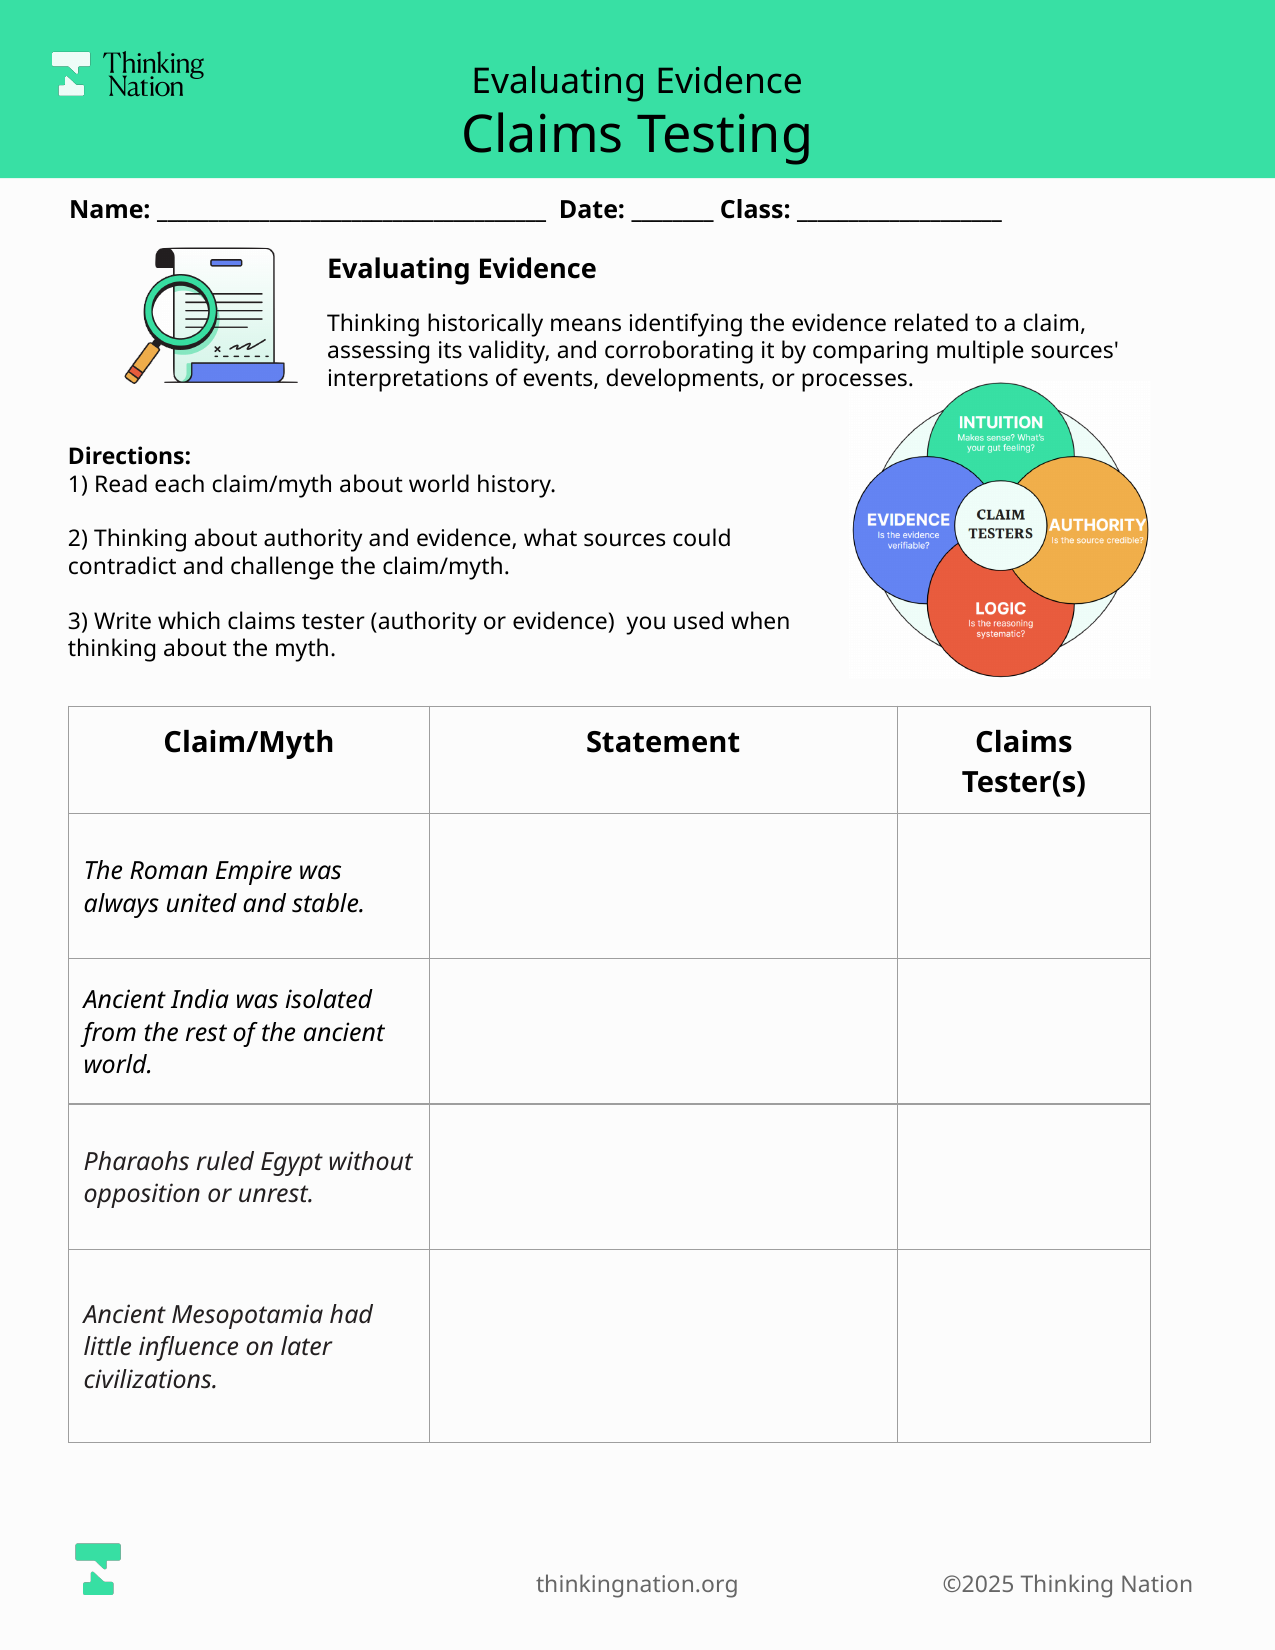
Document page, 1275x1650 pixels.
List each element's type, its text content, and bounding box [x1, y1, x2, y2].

table_cell [430, 959, 897, 1103]
table_cell [430, 1105, 897, 1249]
text_box Evaluating Evidence Thinking historically means identifying the evidence related to a claim, assessing its validity, and corroborating it by comparing multiple sources' interpretations of events, developments, or processes. [313, 238, 1201, 400]
picture [62, 1533, 134, 1605]
text_box Evaluating Evidence Claims Testing [0, 0, 1275, 179]
table_header Statement [430, 707, 897, 813]
text_box ©2025 Thinking Nation [907, 1553, 1210, 1605]
text_box Directions: 1) Read each claim/myth about world history. 2) Thinking about authority and evidence, what sources could contradict and challenge the claim/myth. 3) Write which claims tester (authority or evidence) you used when thinking about the myth. [52, 426, 843, 677]
table_cell [898, 814, 1150, 958]
table_cell Pharaohs ruled Egypt without opposition or unrest. [69, 1105, 429, 1249]
text_box thinkingnation.org [486, 1553, 789, 1605]
picture [113, 218, 309, 413]
table_header Claim/Myth [69, 707, 429, 813]
table_cell [430, 1250, 897, 1442]
table_cell [898, 959, 1150, 1103]
table_cell [898, 1105, 1150, 1249]
picture [848, 381, 1152, 679]
table_cell The Roman Empire was always united and stable. [69, 814, 429, 958]
table_cell [430, 814, 897, 958]
table_cell Ancient Mesopotamia had little influence on later civilizations. [69, 1250, 429, 1442]
picture [35, 37, 210, 110]
table_cell Ancient India was isolated from the rest of the ancient world. [69, 959, 429, 1103]
table_header Claims Tester(s) [898, 707, 1150, 813]
table_cell [898, 1250, 1150, 1442]
text_box Name: ______________________________________ Date: ________ Class: ____________________ [54, 178, 1221, 238]
